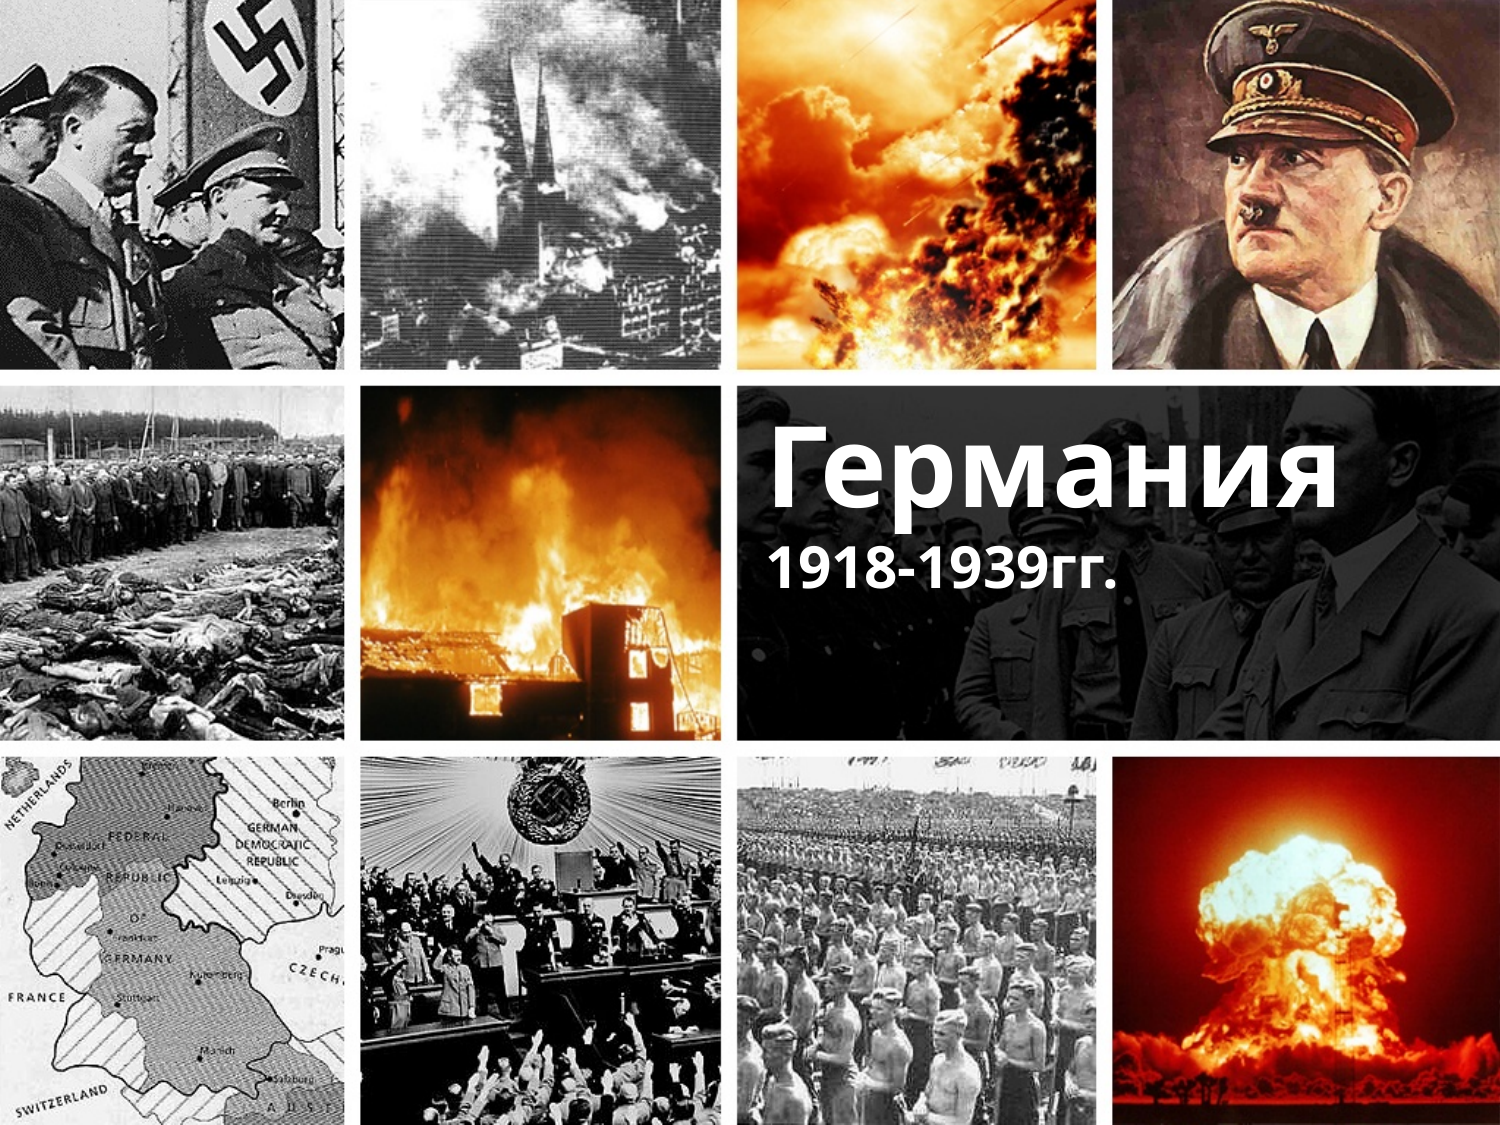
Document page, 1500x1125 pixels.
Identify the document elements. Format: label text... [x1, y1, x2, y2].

picture [0, 0, 1500, 1125]
title Германия 1918-1939гг. [749, 455, 1460, 540]
